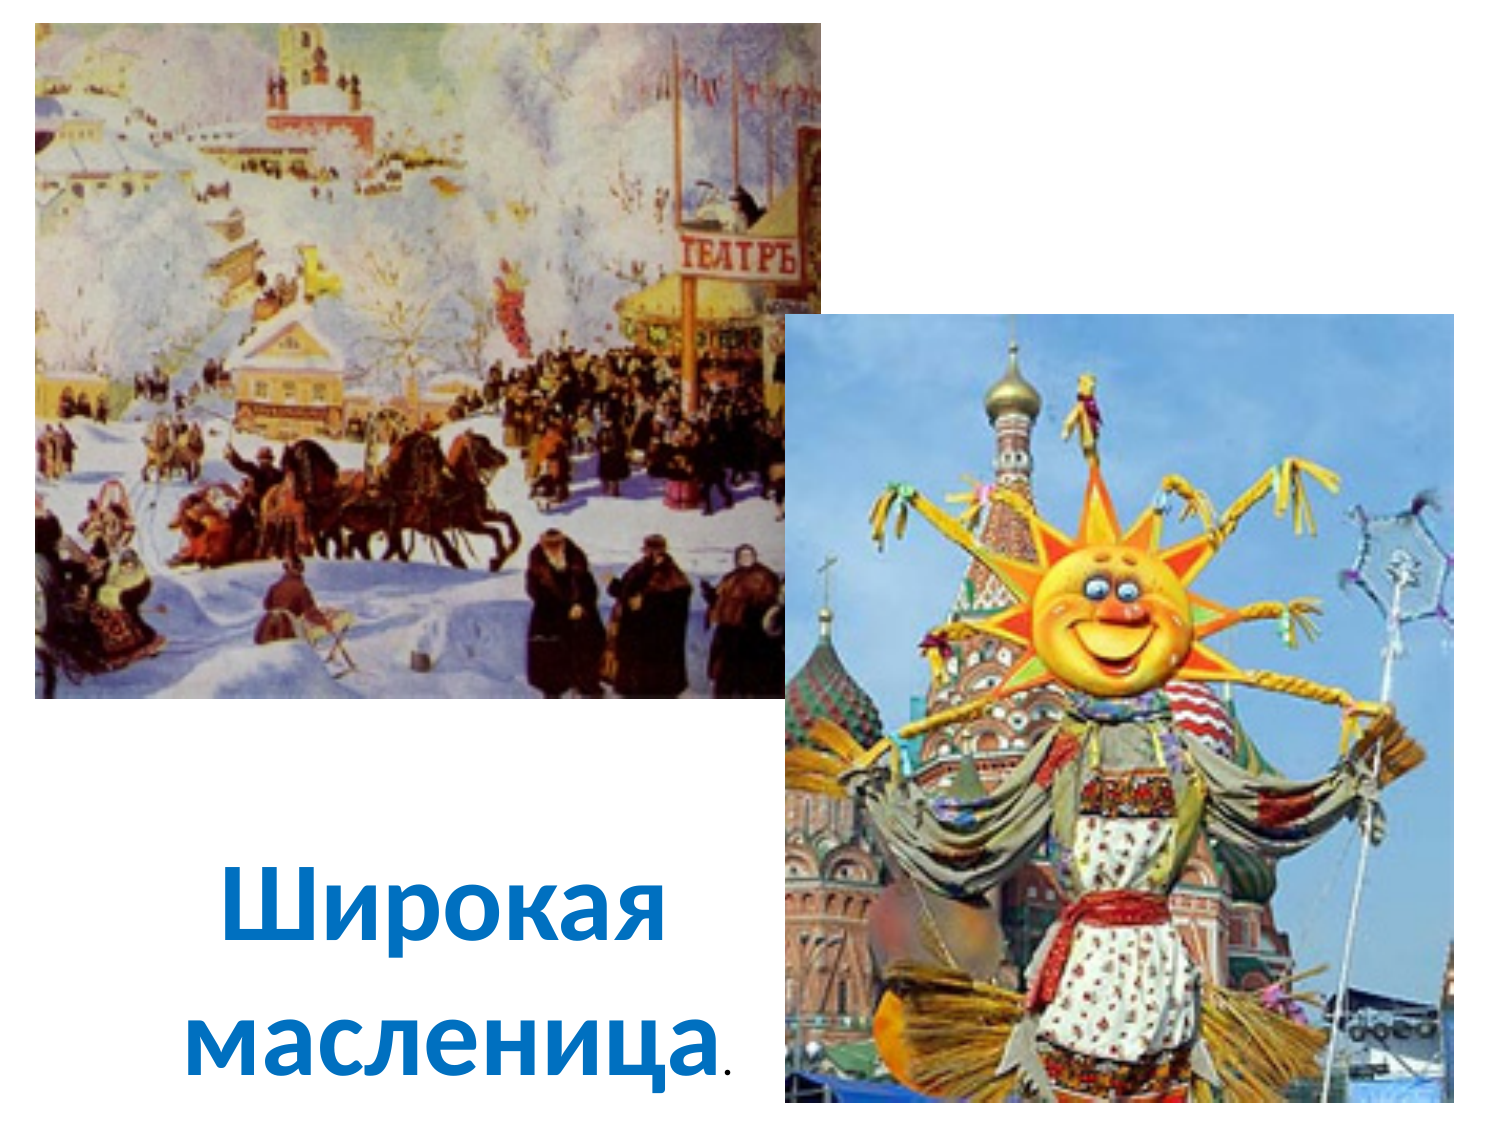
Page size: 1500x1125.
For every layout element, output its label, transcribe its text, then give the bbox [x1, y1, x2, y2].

picture [784, 314, 1454, 1103]
text_box Широкая масленица. [93, 820, 780, 1105]
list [34, 23, 821, 699]
